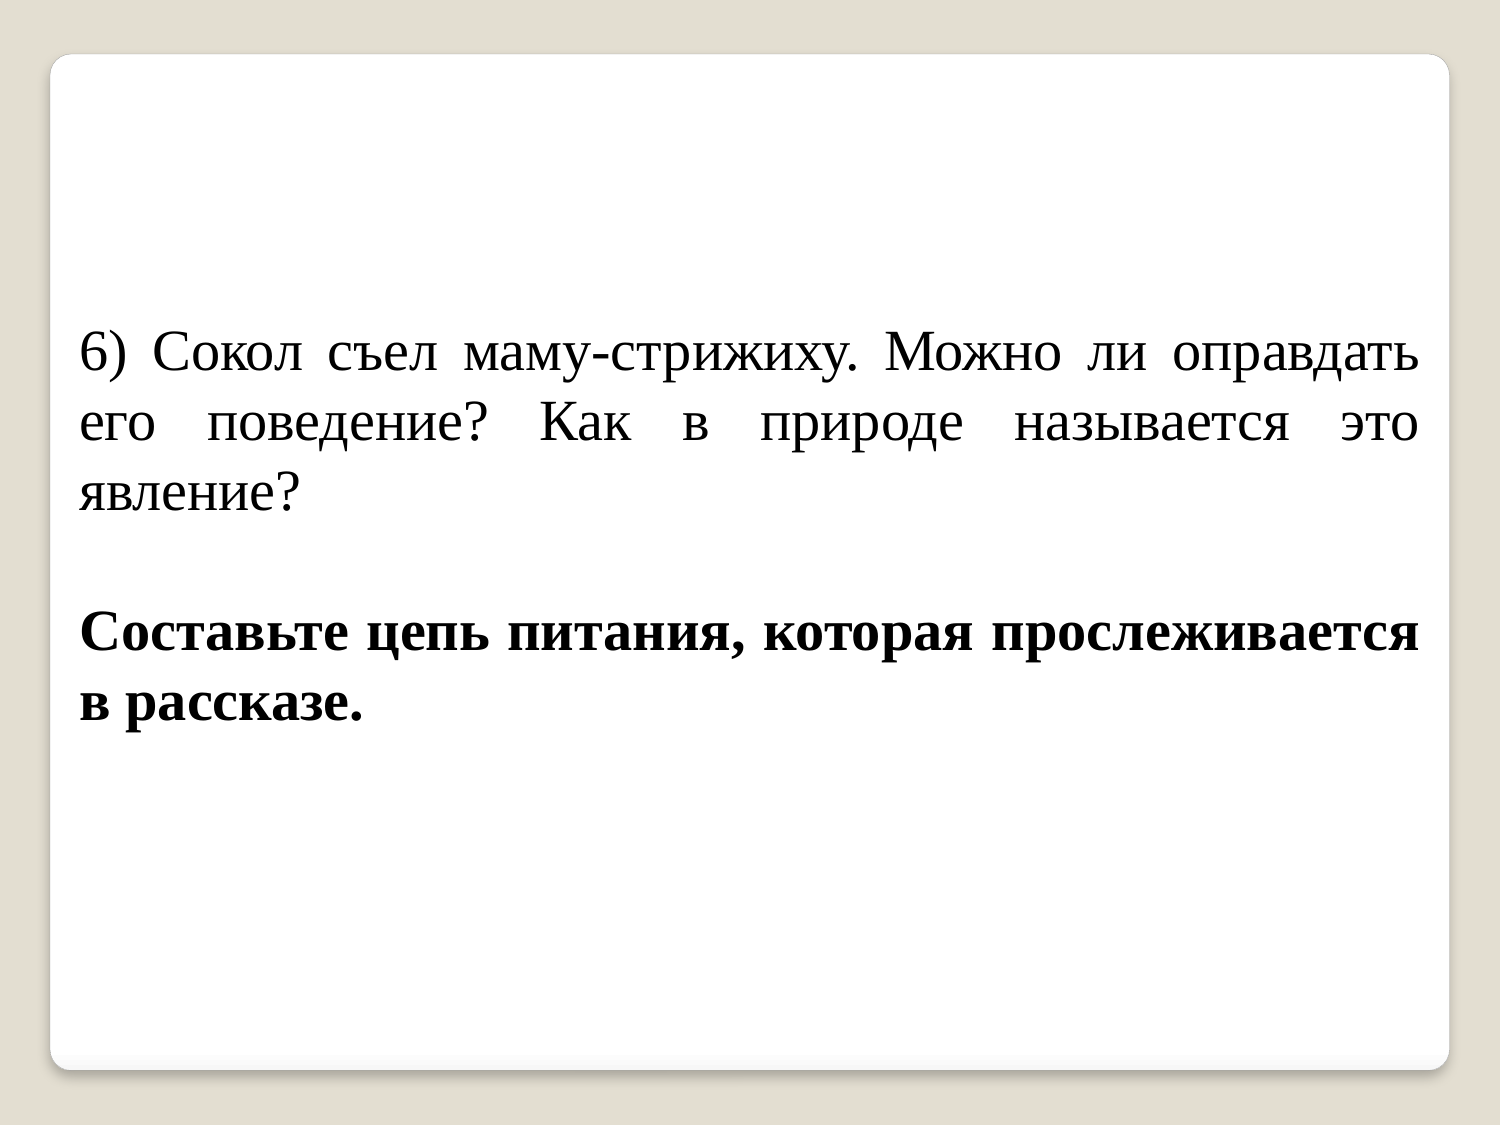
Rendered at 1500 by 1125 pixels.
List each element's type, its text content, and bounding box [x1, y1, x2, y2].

text_box 6) Сокол съел маму-стрижиху. Можно ли оправдать его поведение? Как в природе называется это явление? Составьте цепь питания, которая прослеживается в рассказе. [64, 304, 1436, 740]
